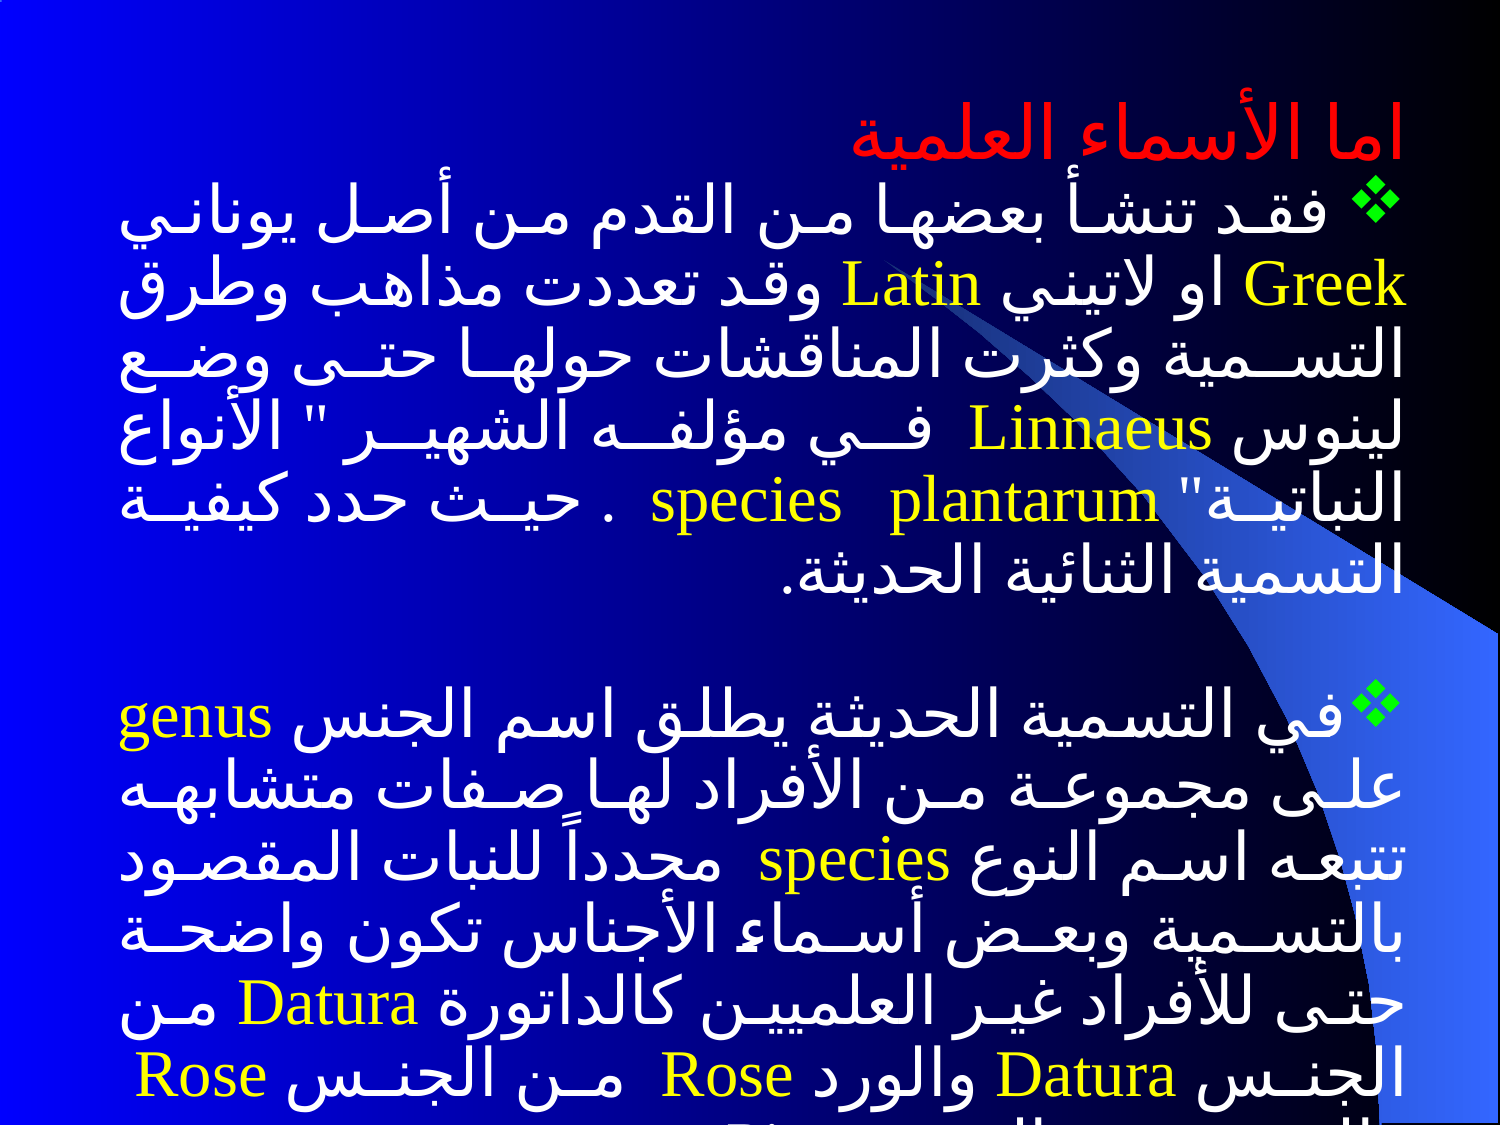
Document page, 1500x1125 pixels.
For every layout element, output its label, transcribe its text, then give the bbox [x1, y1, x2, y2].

list اما الأسماء العلمية فقد تنشأ بعضها من القدم من أصل يوناني Greek او لاتيني Latin وقد تعددت مذاهب وطرق التسمية وكثرت المناقشات حولها حتى وضع لينوس Linnaeus في مؤلفه الشهير " الأنواع النباتية" species plantarum . حيث حدد كيفية التسمية الثنائية الحديثة. في التسمية الحديثة يطلق اسم الجنس genus على مجموعة من الأفراد لها صفات متشابهه تتبعه اسم النوع species محدداً للنبات المقصود بالتسمية وبعض أسماء الأجناس تكون واضحة حتى للأفراد غير العلميين كالداتورة Datura من الجنس Datura والورد Rose من الجنس Rose والصنوبر من الجنس Pine. [87, 87, 1438, 1088]
